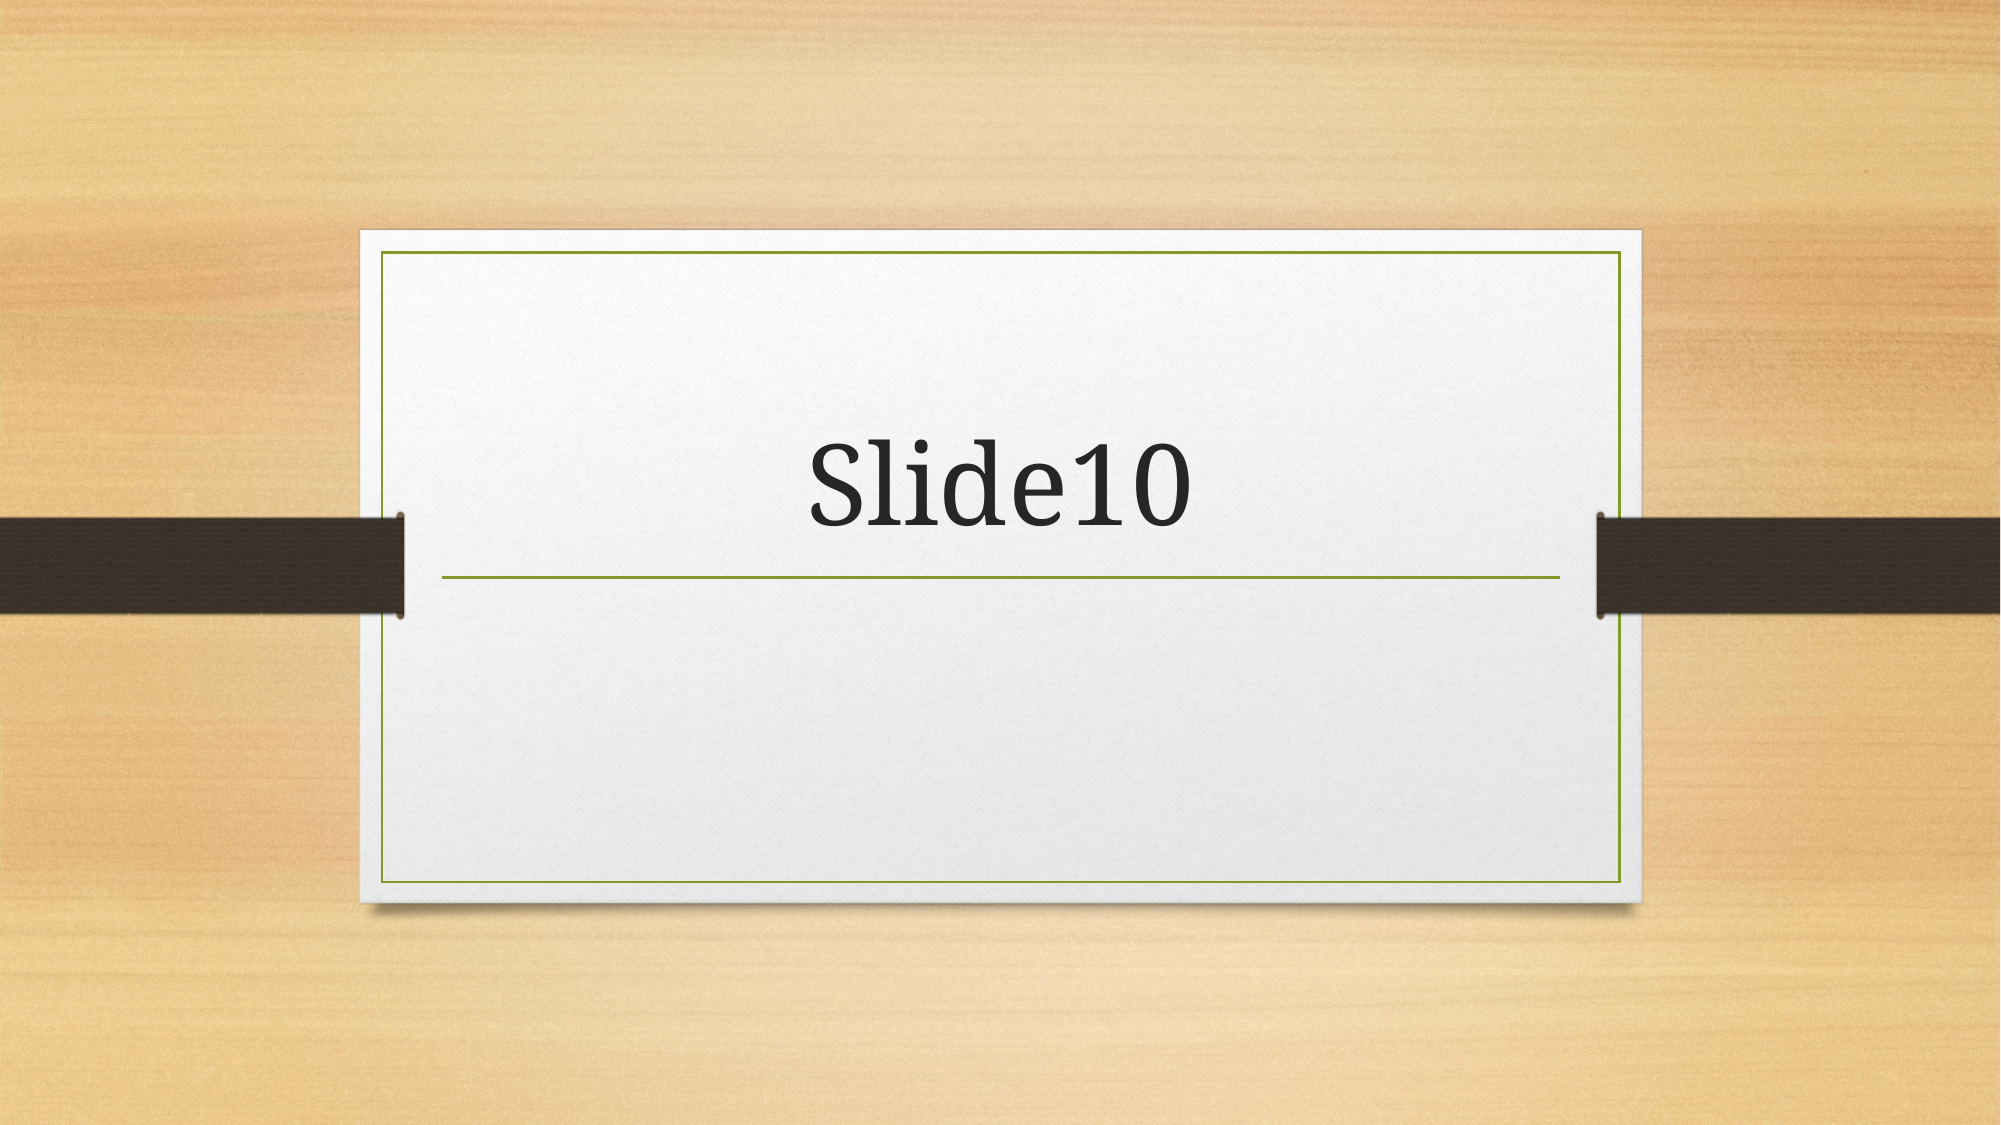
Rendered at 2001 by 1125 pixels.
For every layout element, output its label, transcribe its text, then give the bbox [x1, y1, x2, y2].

picture [0, 0, 2001, 1125]
title Slide10 [441, 306, 1560, 556]
